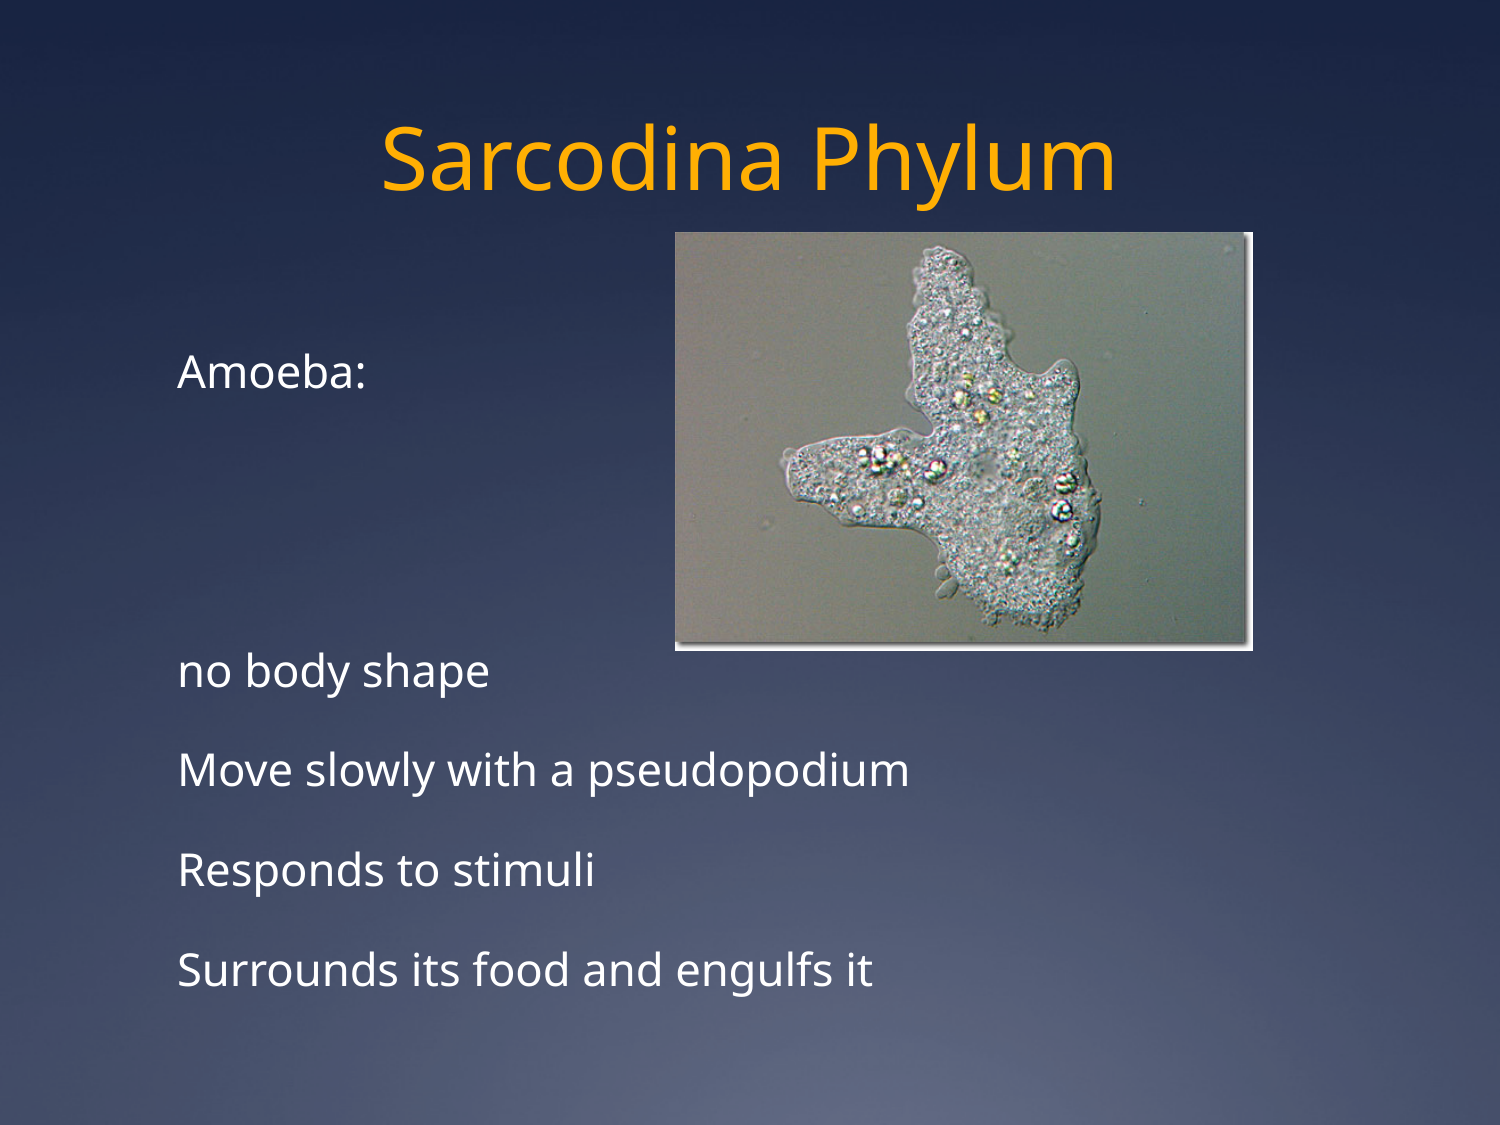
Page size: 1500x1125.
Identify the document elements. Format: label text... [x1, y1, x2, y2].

title Sarcodina Phylum [100, 95, 1400, 225]
list Amoeba: no body shape Move slowly with a pseudopodium Responds to stimuli Surrounds its food and engulfs it [162, 335, 1338, 1005]
picture [673, 231, 1254, 652]
